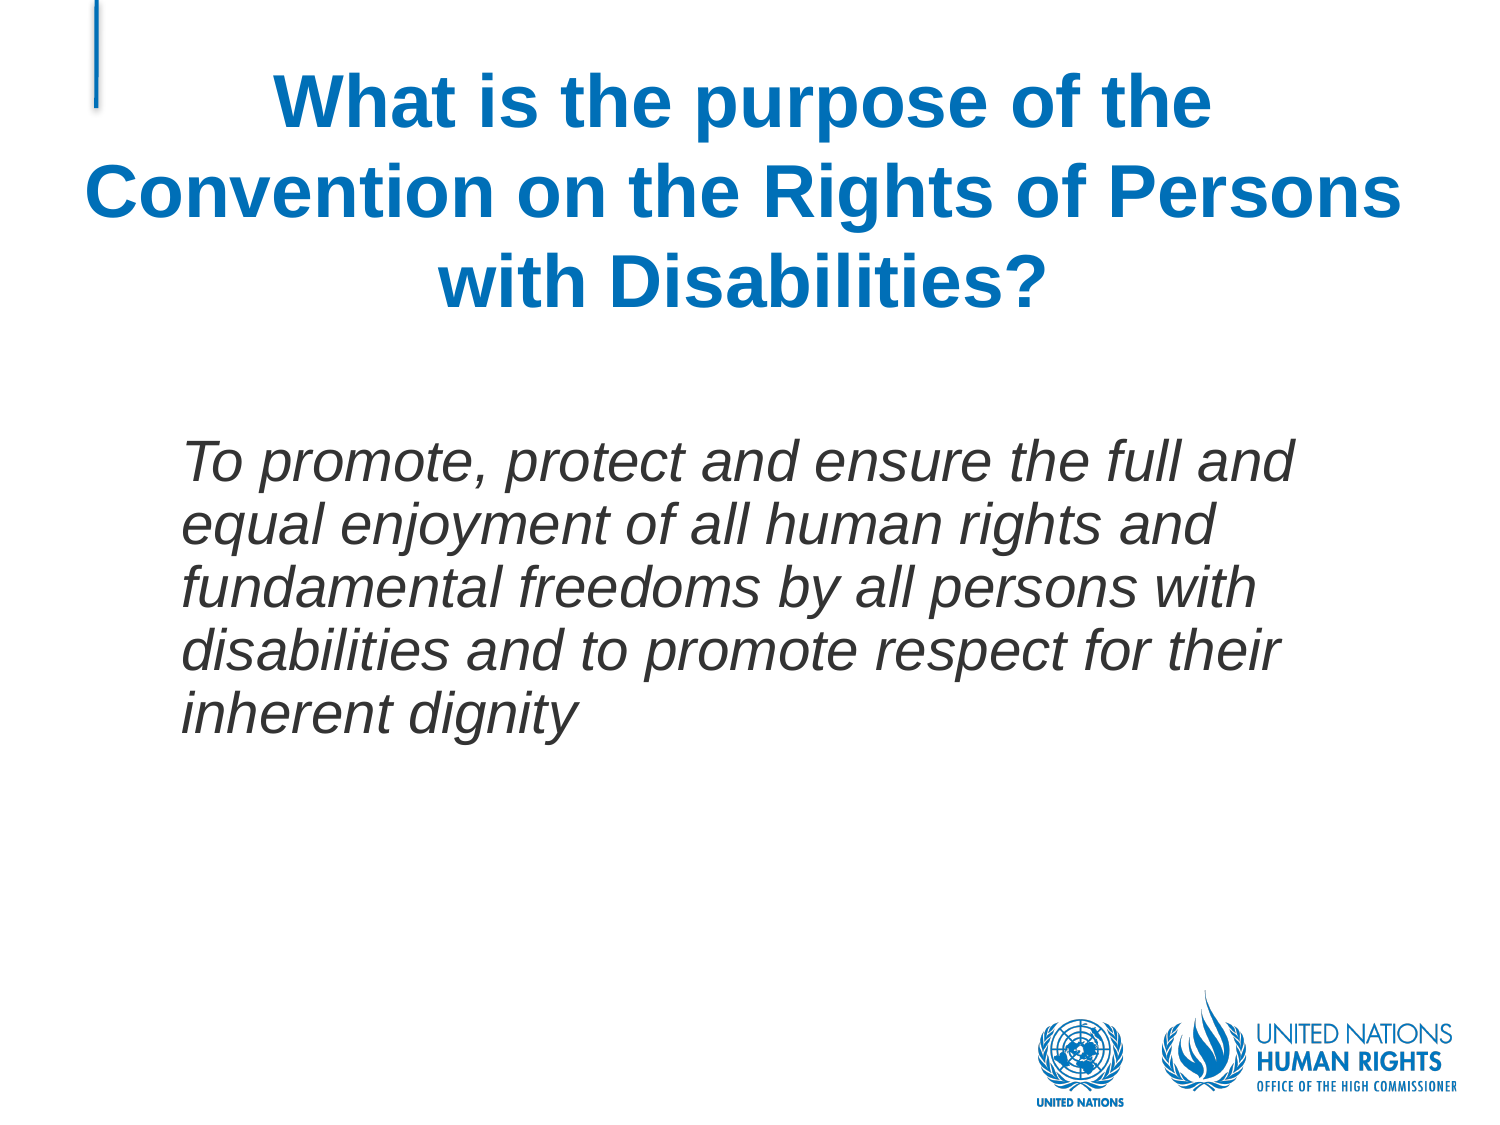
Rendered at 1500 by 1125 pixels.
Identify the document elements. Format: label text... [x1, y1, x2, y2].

picture [1037, 990, 1457, 1107]
text_box To promote, protect and ensure the full and equal enjoyment of all human rights and fundamental freedoms by all persons with disabilities and to promote respect for their inherent dignity [166, 342, 1325, 893]
title What is the purpose of the Convention on the Rights of Persons with Disabilities? [52, 45, 1437, 224]
